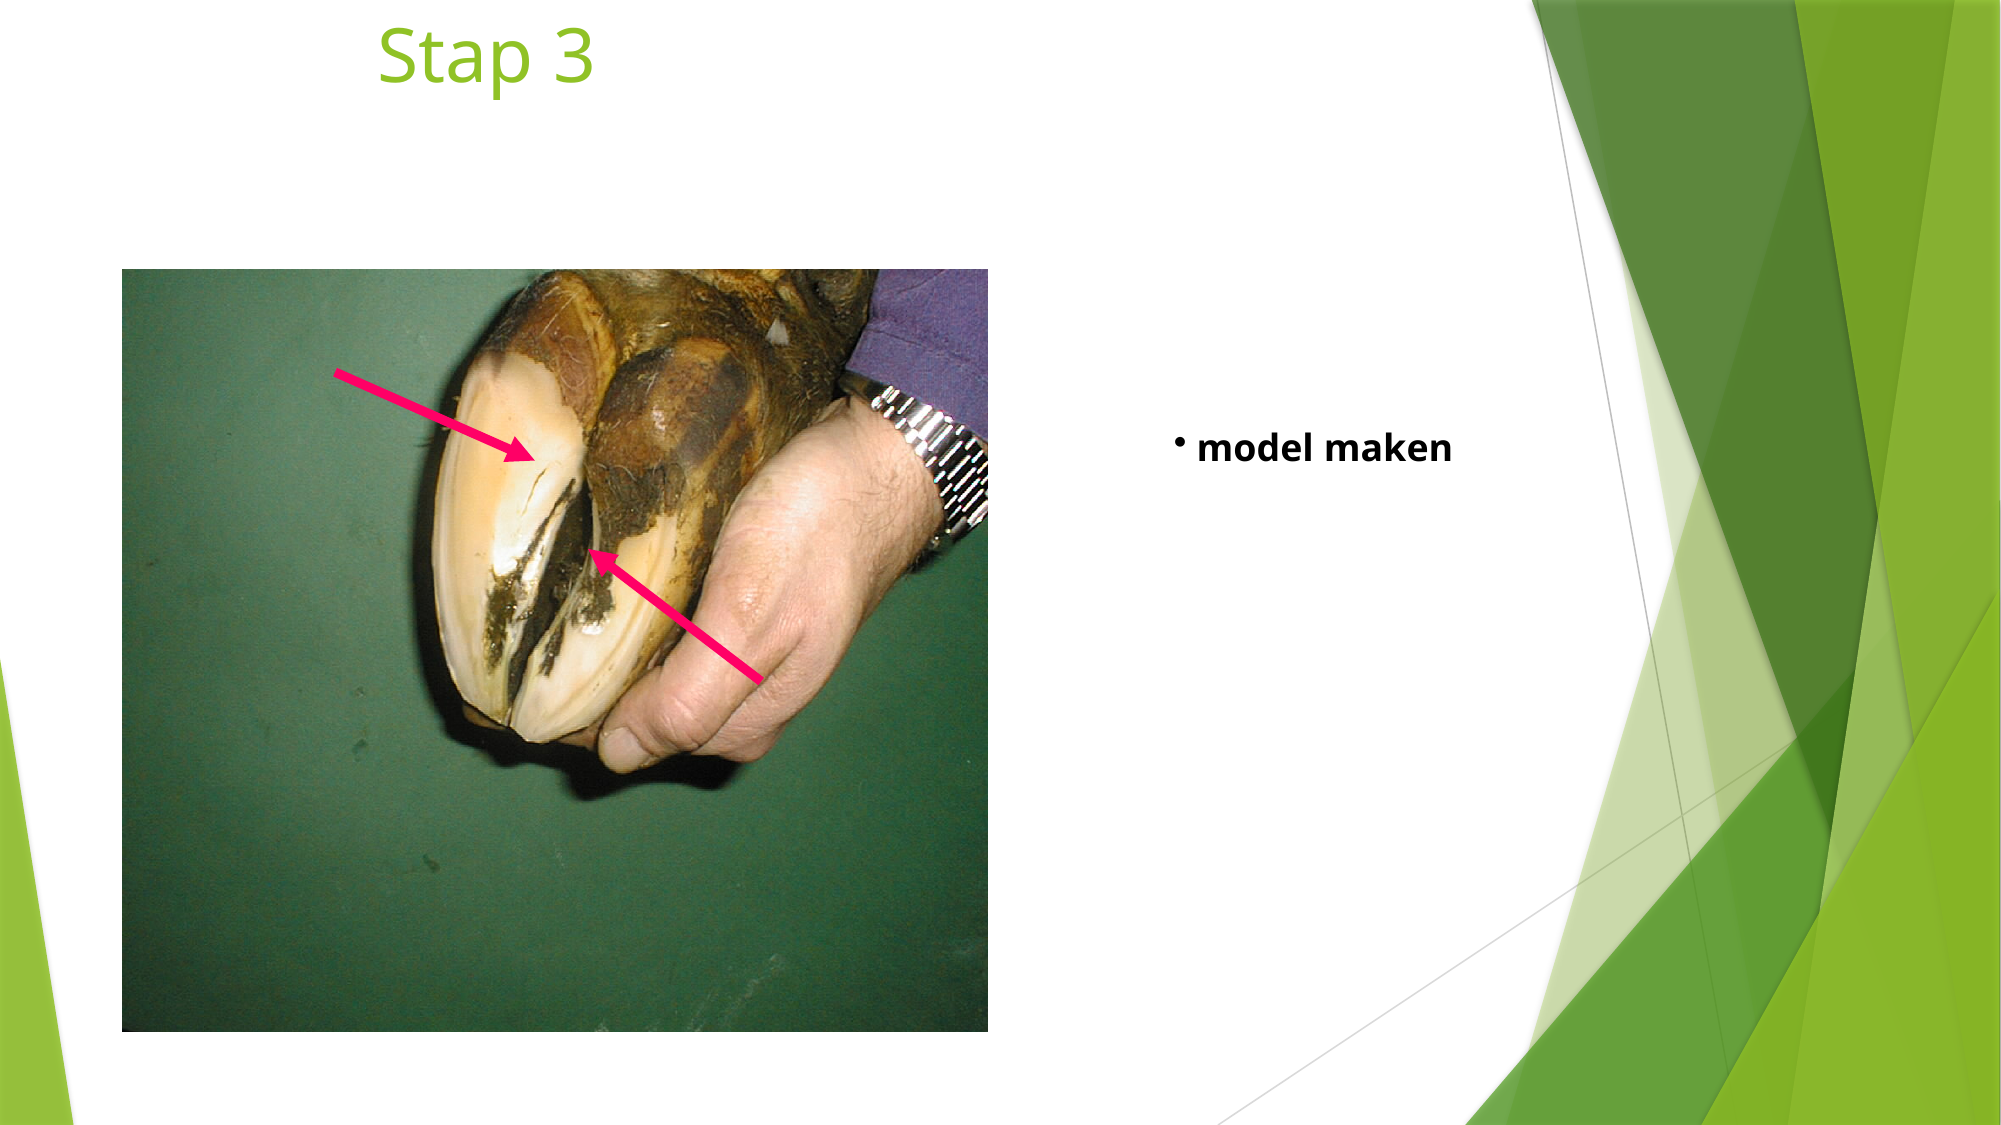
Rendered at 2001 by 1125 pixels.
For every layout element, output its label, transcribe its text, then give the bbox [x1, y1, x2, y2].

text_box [41, 18, 1268, 1032]
text_box model maken [1271, 416, 1469, 477]
title Stap 3 [362, 0, 1638, 188]
